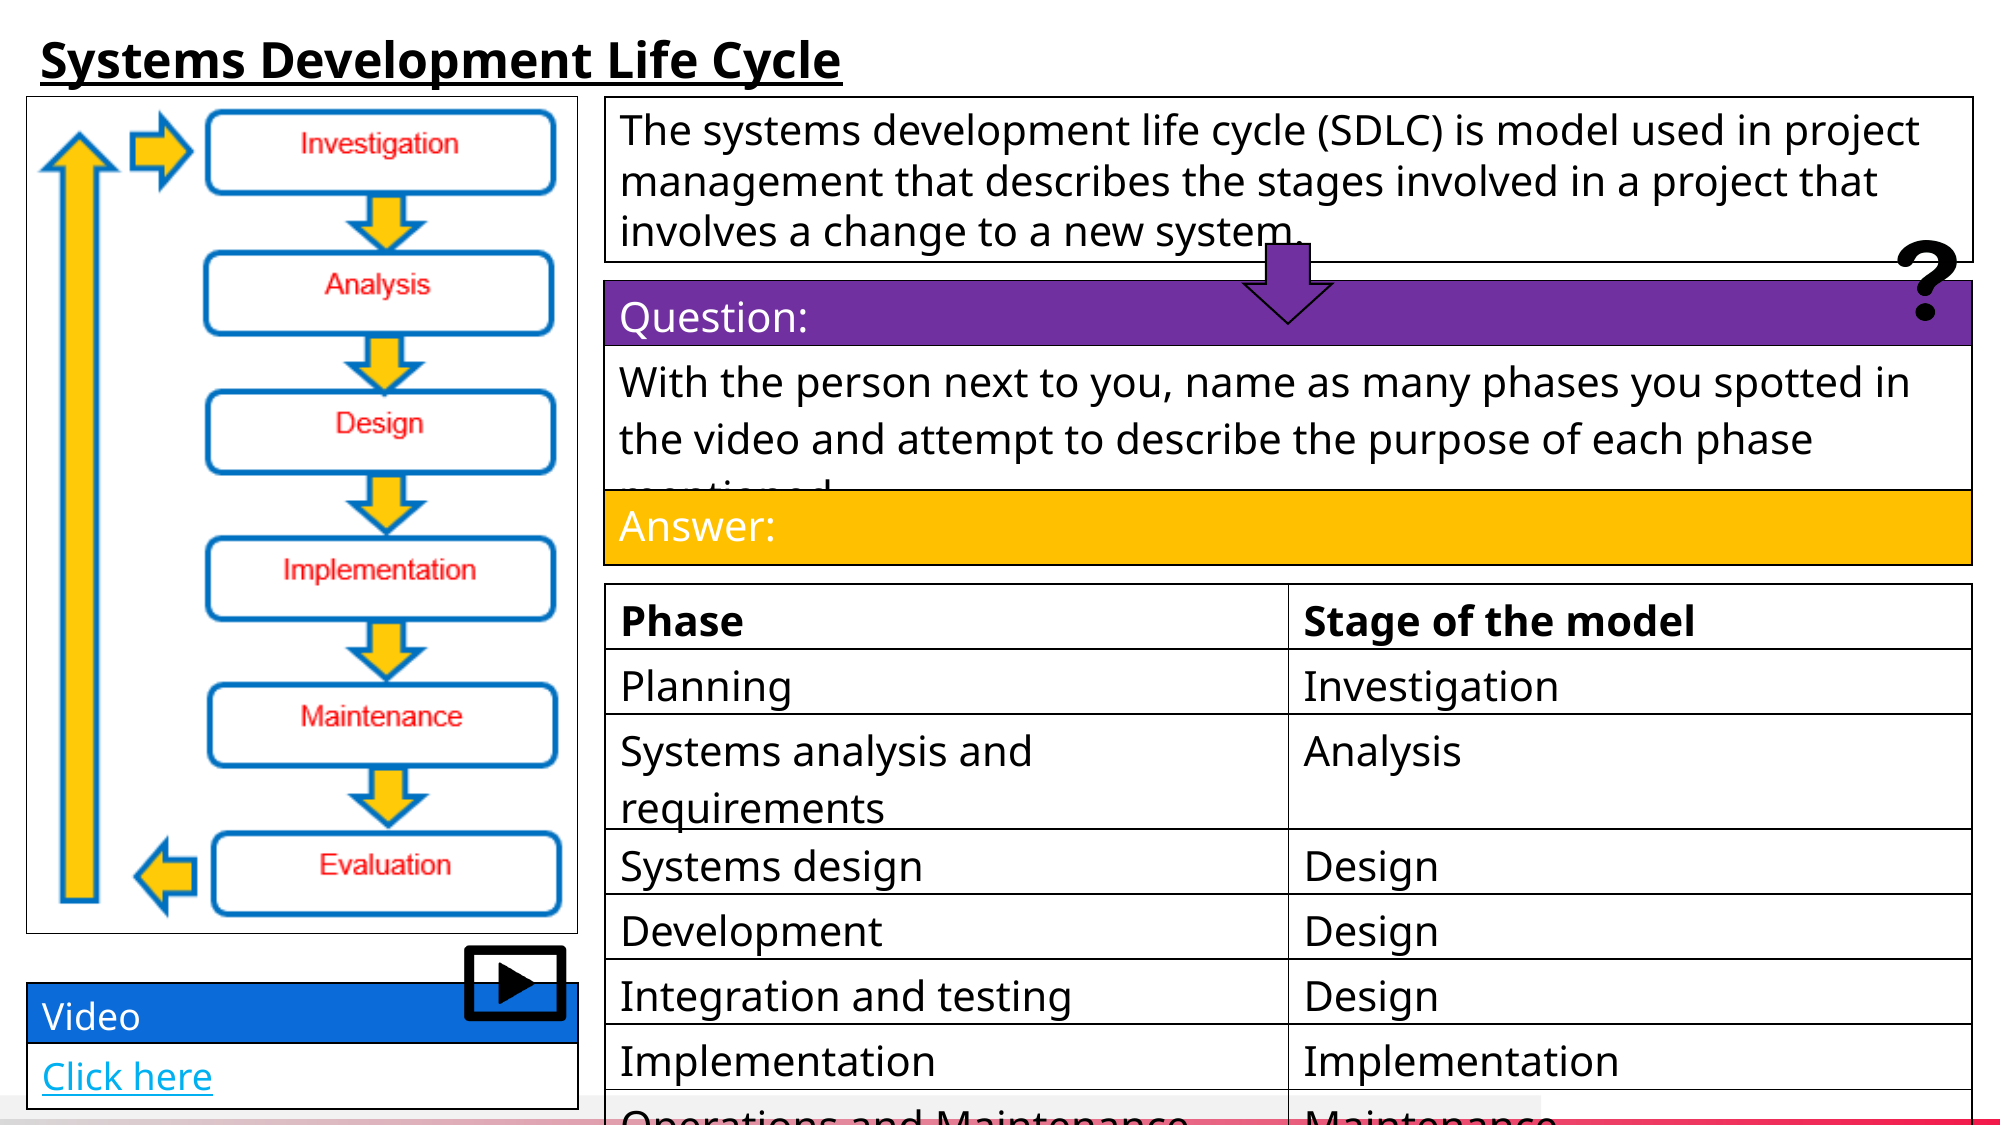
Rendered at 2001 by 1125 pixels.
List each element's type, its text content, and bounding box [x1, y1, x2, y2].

table_cell Design [1289, 830, 1971, 893]
table_cell With the person next to you, name as many phases you spotted in the video and attempt to describe the purpose of each phase mentioned. [605, 346, 1971, 489]
table_cell Implementation [606, 1025, 1288, 1089]
table_cell Investigation [1289, 650, 1971, 713]
table_cell Maintenance [1289, 1090, 1971, 1125]
table_cell Integration and testing [606, 960, 1288, 1023]
table_header Phase [606, 585, 1288, 648]
text_box The systems development life cycle (SDLC) is model used in project management that describes the stages involved in a project that involves a change to a new system. [604, 96, 1974, 263]
table_cell Design [1289, 960, 1971, 1023]
text_box Systems Development Life Cycle [25, 21, 1095, 96]
table_header Answer: [605, 491, 1971, 564]
table_cell Design [1289, 895, 1971, 958]
table_header Stage of the model [1289, 585, 1971, 648]
table_cell Implementation [1289, 1025, 1971, 1089]
picture [26, 96, 578, 1044]
table_header Video [28, 984, 454, 1042]
table_cell Development [606, 895, 1288, 958]
table_cell Systems design [606, 830, 1288, 893]
table_cell Operations and Maintenance [606, 1090, 1288, 1125]
table_cell Analysis [1289, 715, 1971, 828]
picture [1882, 240, 1972, 321]
text_box [1241, 242, 1335, 326]
table_cell Click here [28, 1044, 577, 1108]
table_cell Systems analysis and requirements [606, 715, 1288, 828]
table_header Question: [605, 281, 1971, 345]
table_cell Planning [606, 650, 1288, 713]
